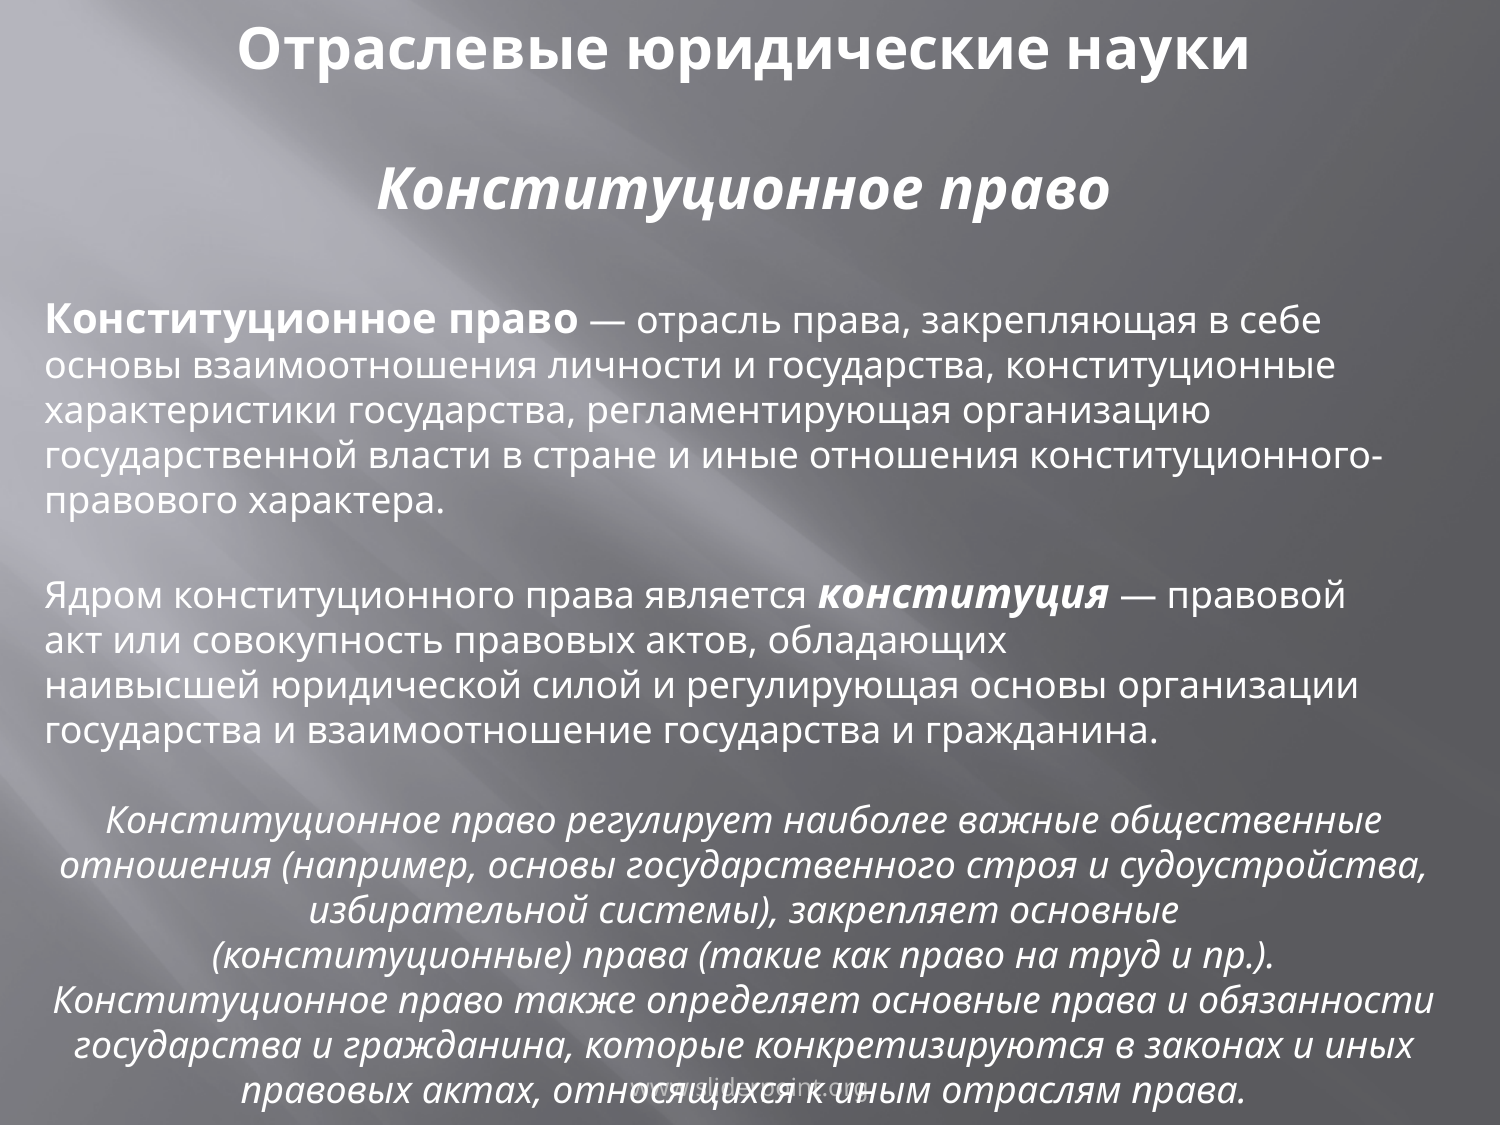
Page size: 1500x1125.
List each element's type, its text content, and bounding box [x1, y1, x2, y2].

text_box Отраслевые юридические науки Конституционное право Конституционное право — отрасль права, закрепляющая в себе основы взаимоотношения личности и государства, конституционные характеристики государства, регламентирующая организацию государственной власти в стране и иные отношения конституционного-правового характера. Ядром конституционного права является конституция — правовой акт или совокупность правовых актов, обладающих наивысшей юридической силой и регулирующая основы организации государства и взаимоотношение государства и гражданина. Конституционное право регулирует наиболее важные общественные отношения (например, основы государственного строя и судоустройства, избирательной системы), закрепляет основные (конституционные) права (такие как право на труд и пр.). Конституционное право также определяет основные права и обязанности государства и гражданина, которые конкретизируются в законах и иных правовых актах, относящихся к иным отраслям права. [29, 4, 1459, 1125]
footer www.sliderpoint.org [512, 1052, 988, 1113]
